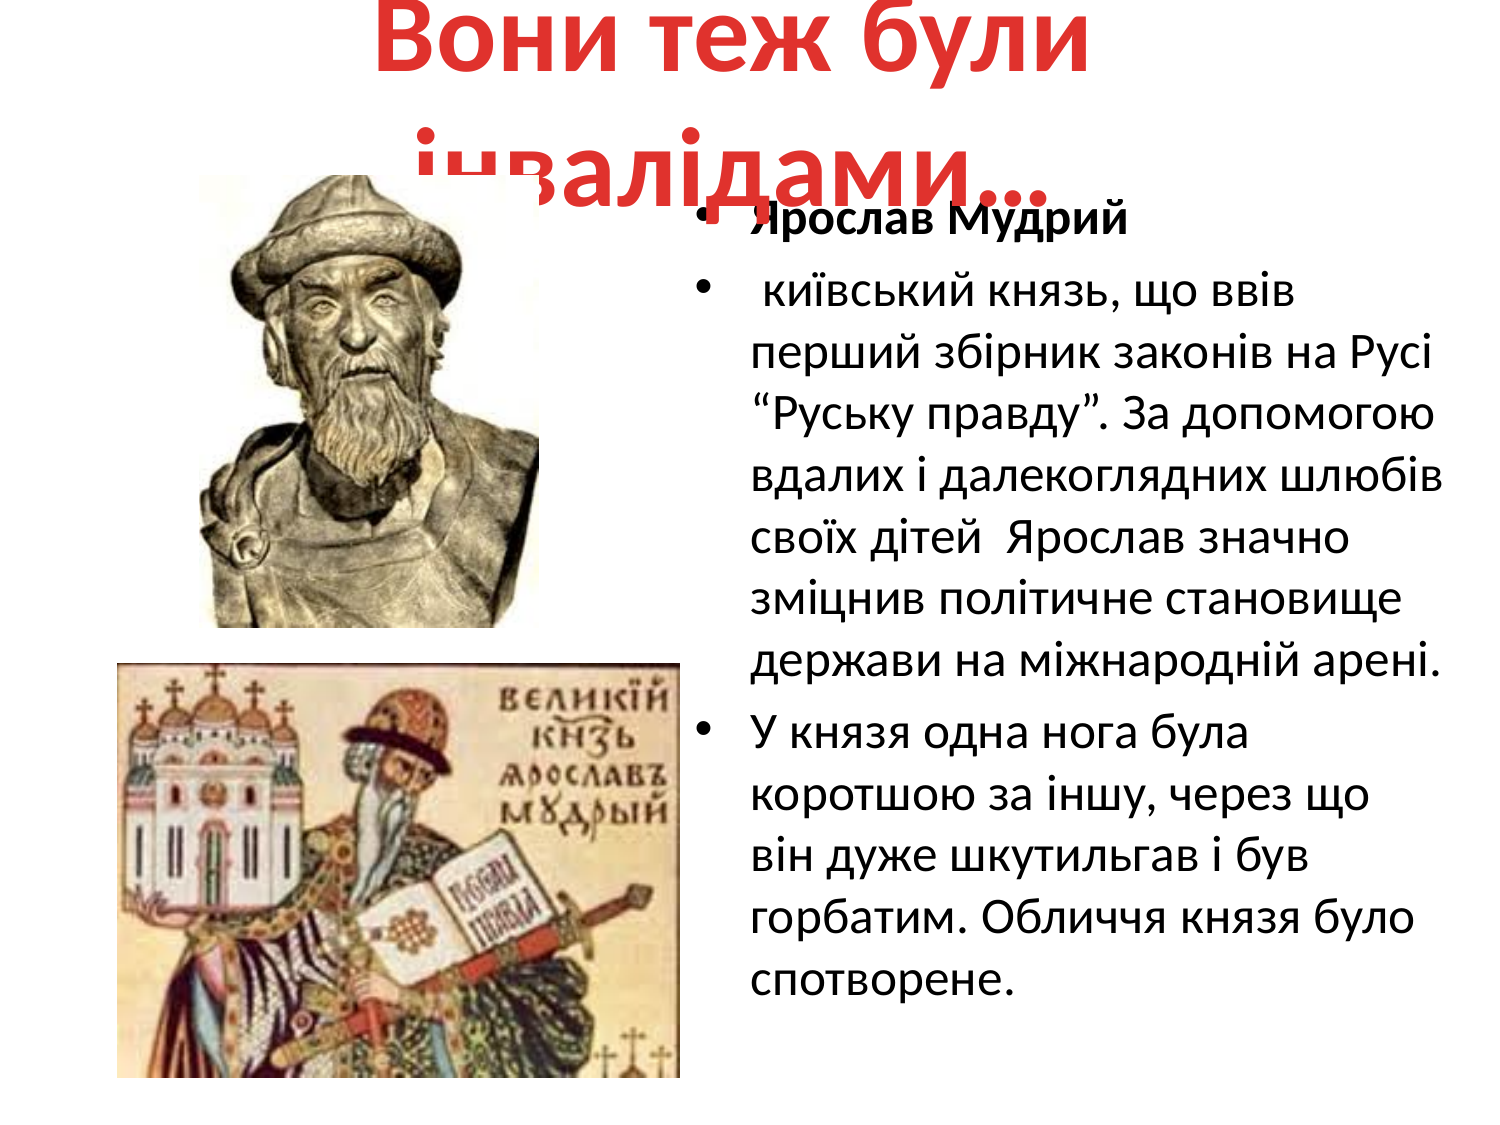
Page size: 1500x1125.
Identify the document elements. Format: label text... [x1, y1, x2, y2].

picture [198, 175, 540, 628]
title Вони теж були інвалідами… [58, 0, 1409, 237]
picture [116, 663, 680, 1079]
list Ярослав Мудрий київський князь, що ввів перший збірник законів на Русі “Руську правду”. За допомогою вдалих і далекоглядних шлюбів своїх дітей Ярослав значно зміцнив політичне становище держави на міжнародній арені. У князя одна нога була коротшою за іншу, через що він дуже шкутильгав і був горбатим. Обличчя князя було спотворене. [679, 175, 1461, 1017]
